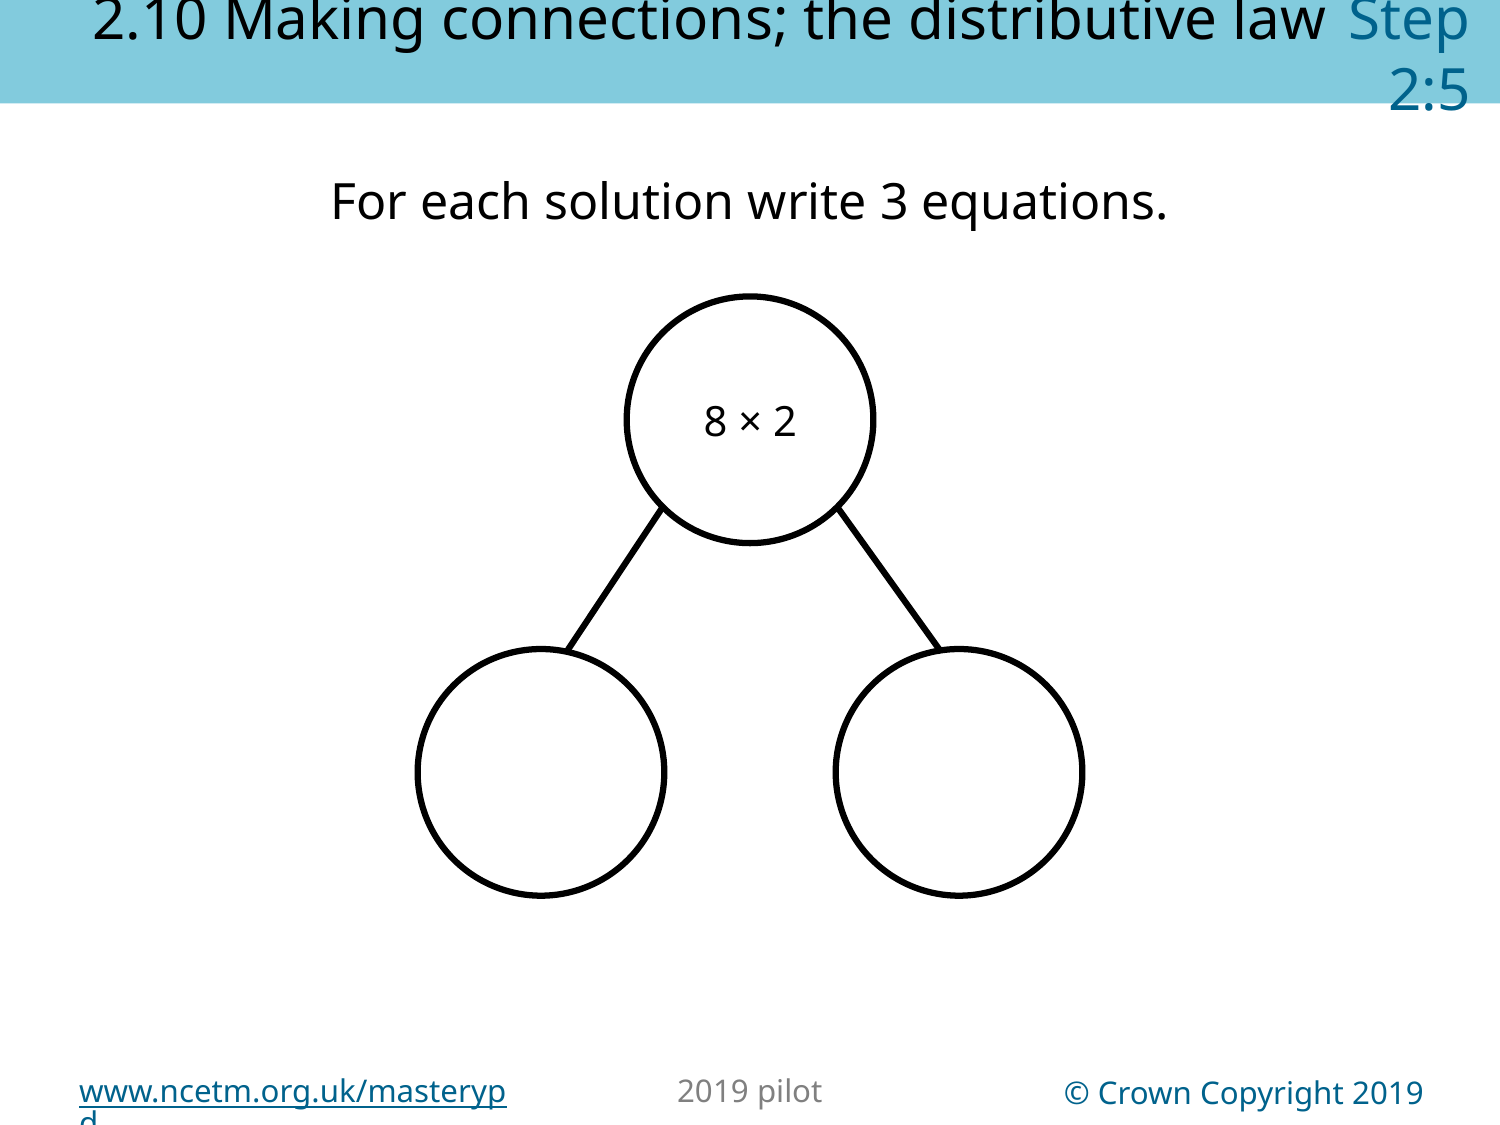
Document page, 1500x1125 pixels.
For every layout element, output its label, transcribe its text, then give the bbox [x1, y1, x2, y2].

list 2.10 Making connections; the distributive law Step 2:5 [0, 0, 1500, 104]
text_box For each solution write 3 equations. [315, 161, 1185, 237]
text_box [417, 296, 1083, 896]
